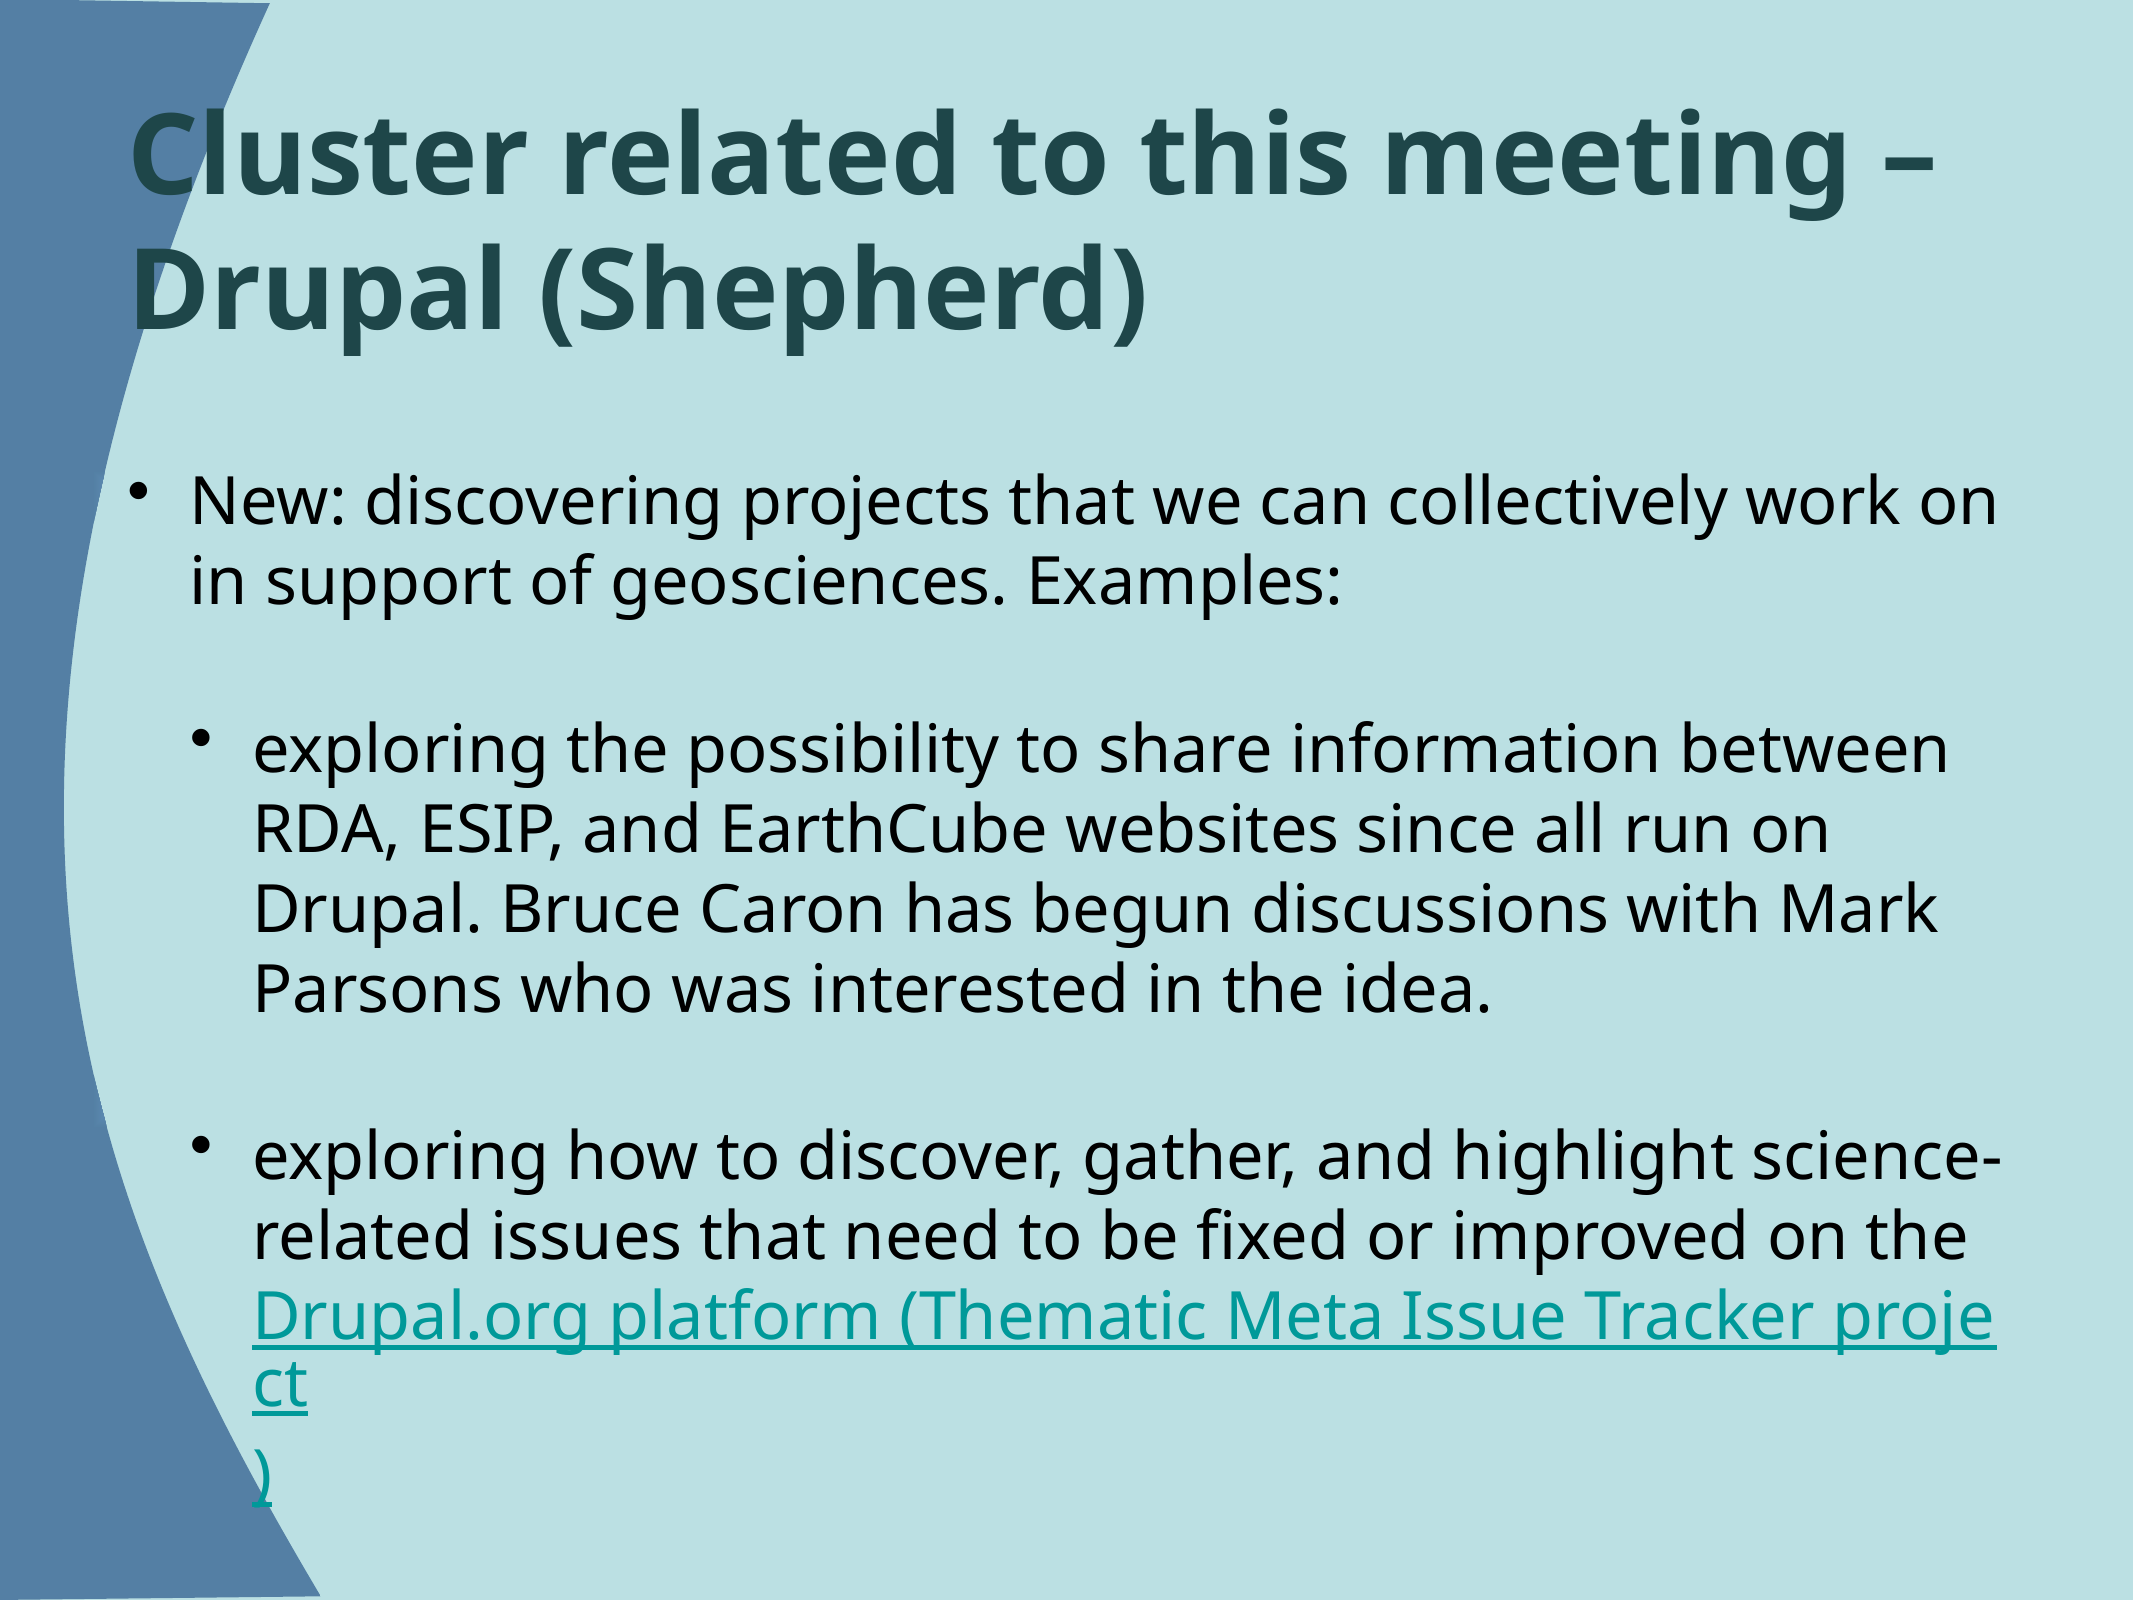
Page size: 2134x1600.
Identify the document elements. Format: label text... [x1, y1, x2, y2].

list New: discovering projects that we can collectively work on in support of geosciences. Examples: exploring the possibility to share information between RDA, ESIP, and EarthCube websites since all run on Drupal. Bruce Caron has begun discussions with Mark Parsons who was interested in the idea. exploring how to discover, gather, and highlight science-related issues that need to be fixed or improved on the Drupal.org platform (Thematic Meta Issue Tracker project) [106, 436, 2028, 1463]
text_box [0, 0, 321, 1600]
title Cluster related to this meeting – Drupal (Shepherd) [106, 63, 2028, 374]
